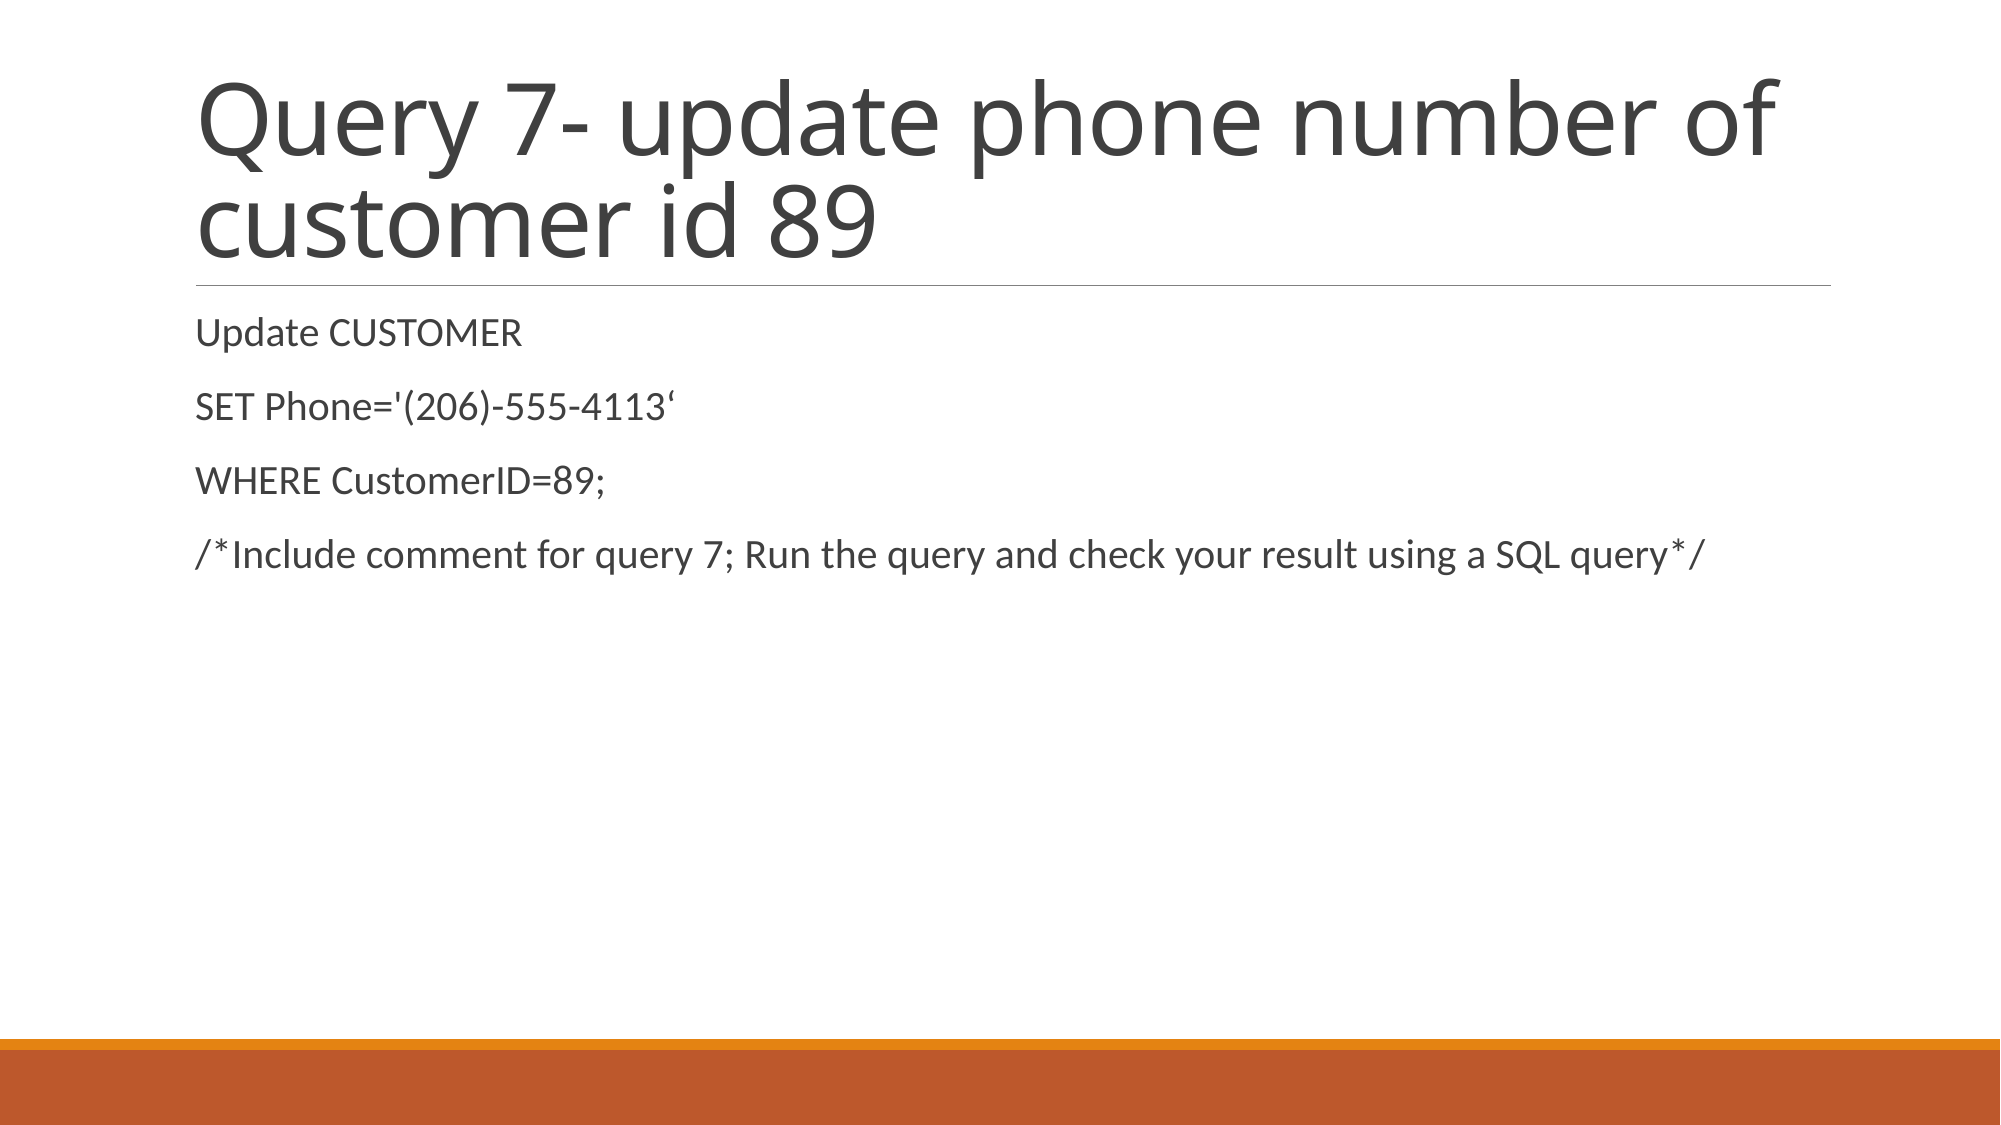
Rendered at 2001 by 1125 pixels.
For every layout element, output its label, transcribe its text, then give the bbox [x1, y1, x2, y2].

title Query 7- update phone number of customer id 89 [180, 47, 1830, 285]
list Update CUSTOMER SET Phone='(206)-555-4113‘ WHERE CustomerID=89; /*Include comment for query 7; Run the query and check your result using a SQL query*/ [180, 302, 1830, 963]
